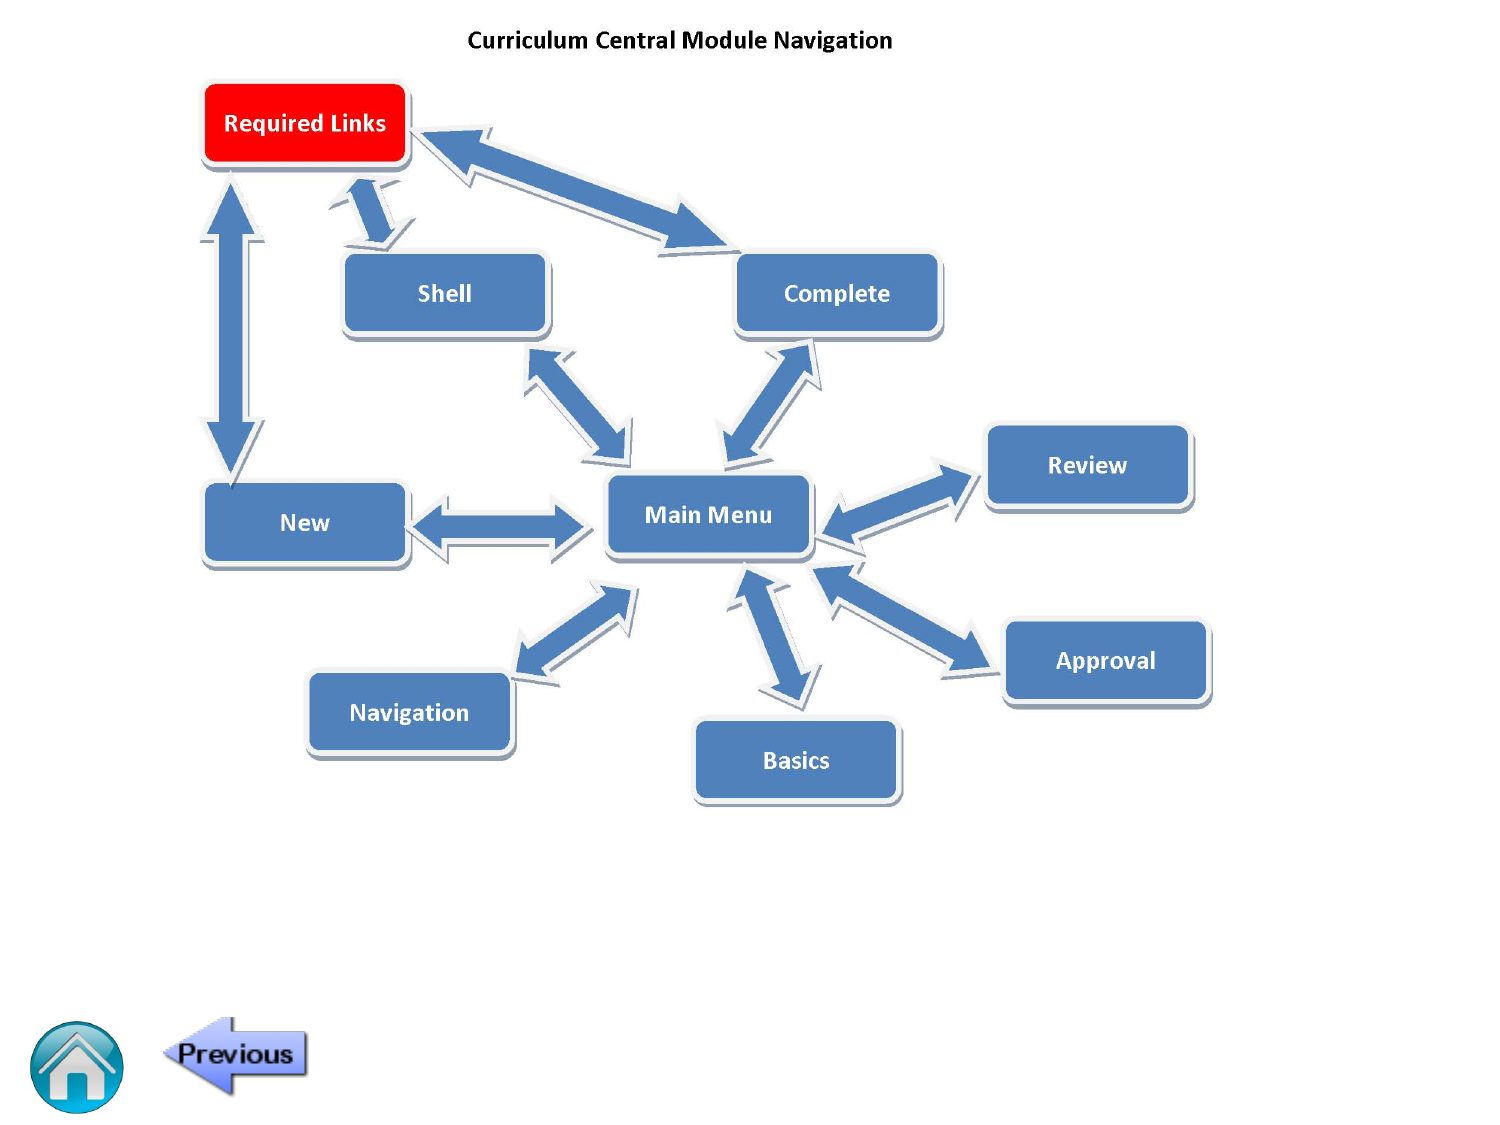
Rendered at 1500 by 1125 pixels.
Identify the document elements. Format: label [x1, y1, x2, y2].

picture [21, 0, 1338, 1118]
